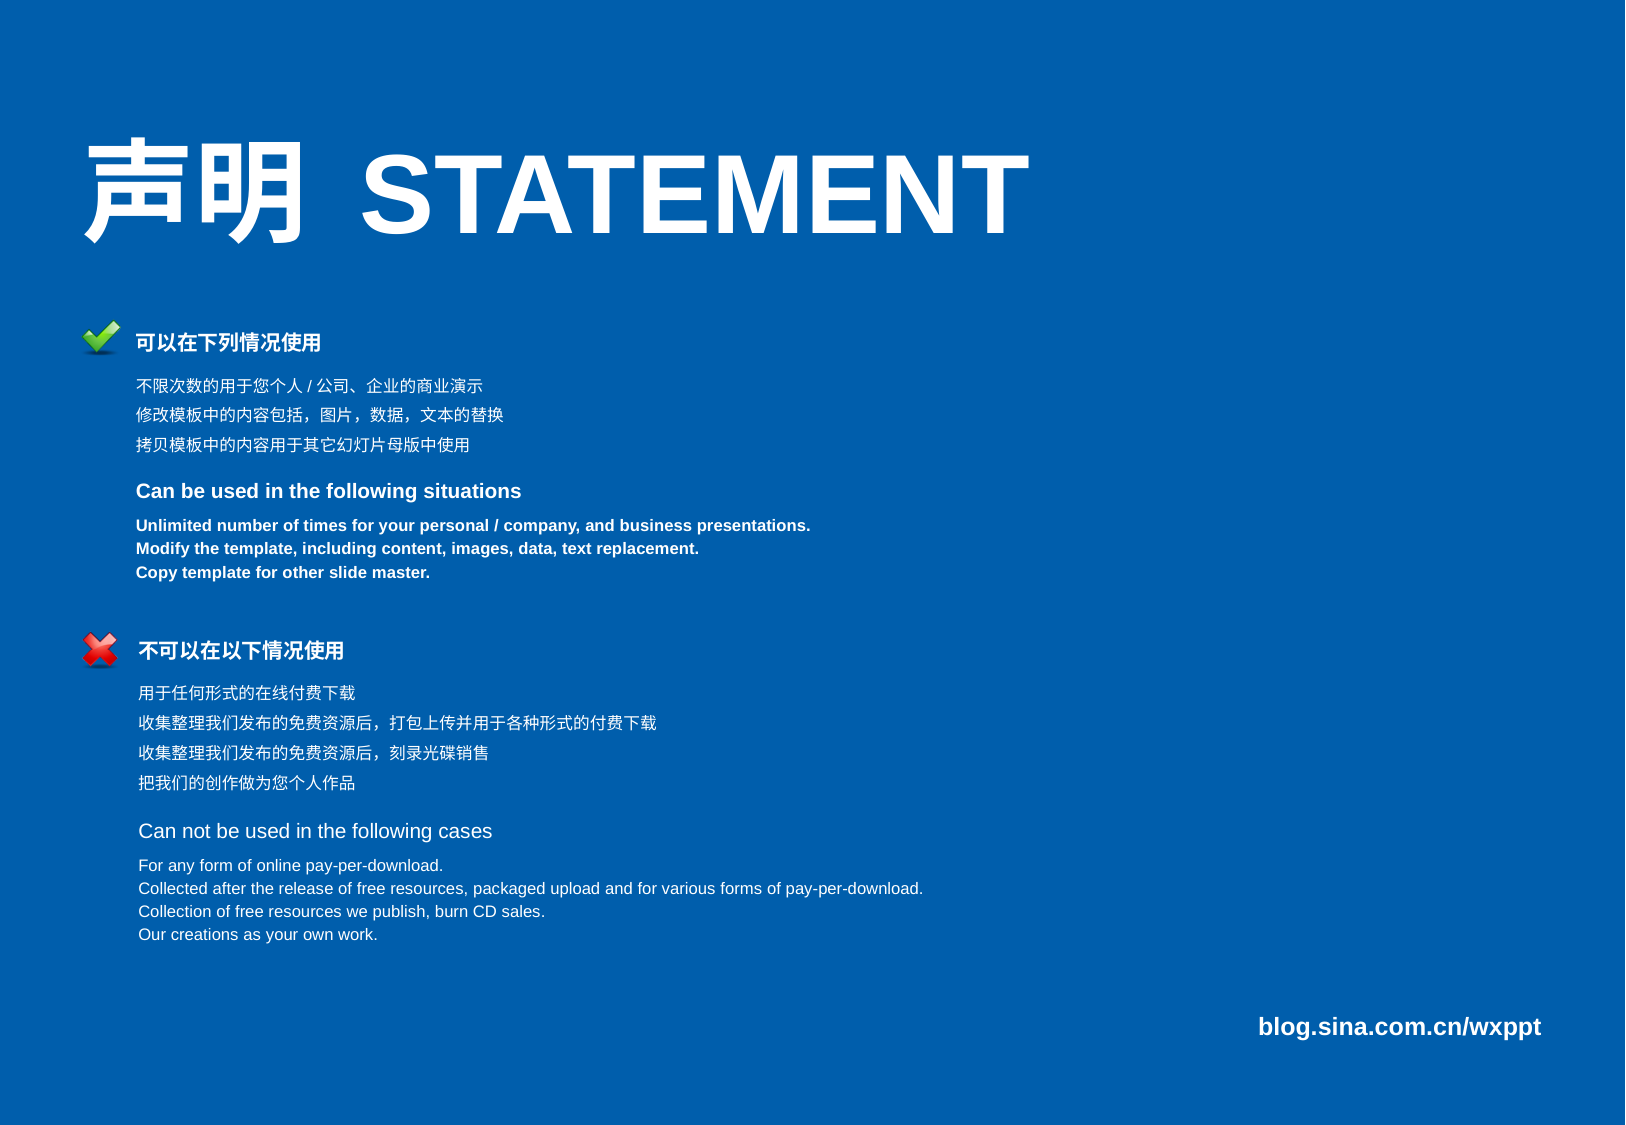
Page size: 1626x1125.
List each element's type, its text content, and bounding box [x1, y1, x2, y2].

picture [81, 316, 121, 356]
picture [79, 630, 119, 669]
text_box blog.sina.com.cn/wxppt [1096, 987, 1557, 1048]
